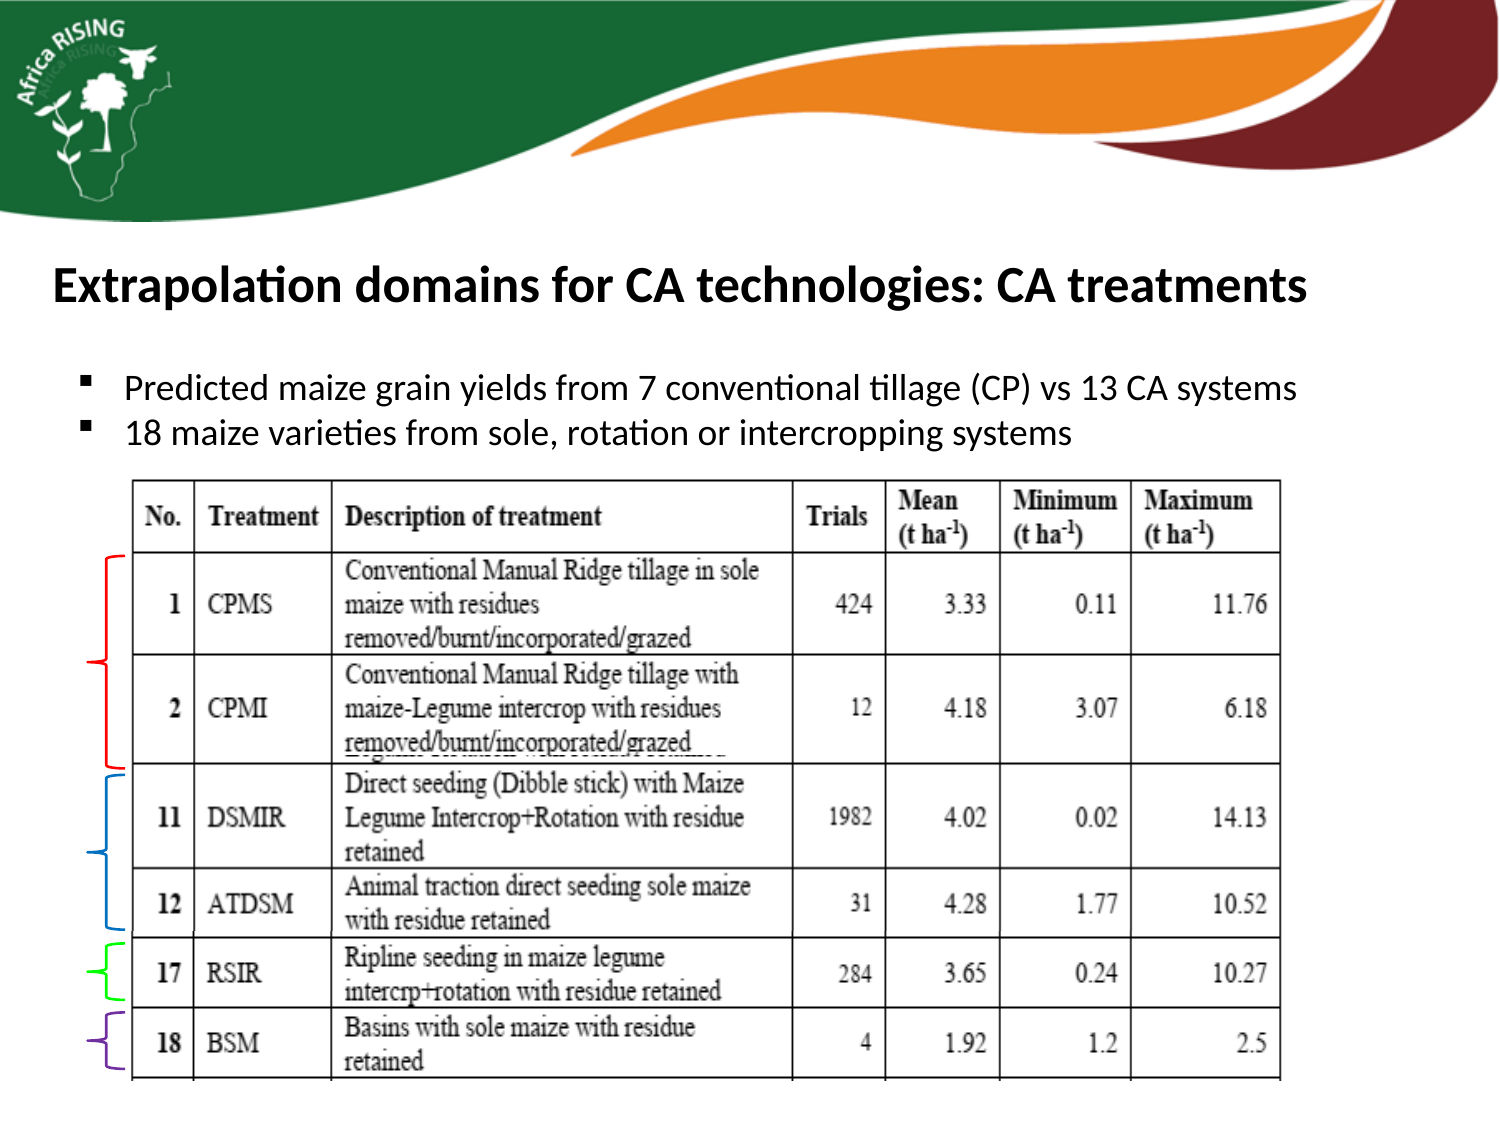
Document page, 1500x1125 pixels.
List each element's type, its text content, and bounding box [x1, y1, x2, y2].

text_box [124, 468, 1288, 1082]
picture [0, 0, 1499, 222]
text_box Predicted maize grain yields from 7 conventional tillage (CP) vs 13 CA systems 18 maize varieties from sole, rotation or intercropping systems [62, 355, 1438, 461]
text_box [86, 555, 119, 770]
text_box [86, 774, 119, 931]
text_box [86, 1011, 119, 1070]
text_box [86, 942, 119, 1001]
text_box Extrapolation domains for CA technologies: CA treatments [37, 224, 1438, 338]
